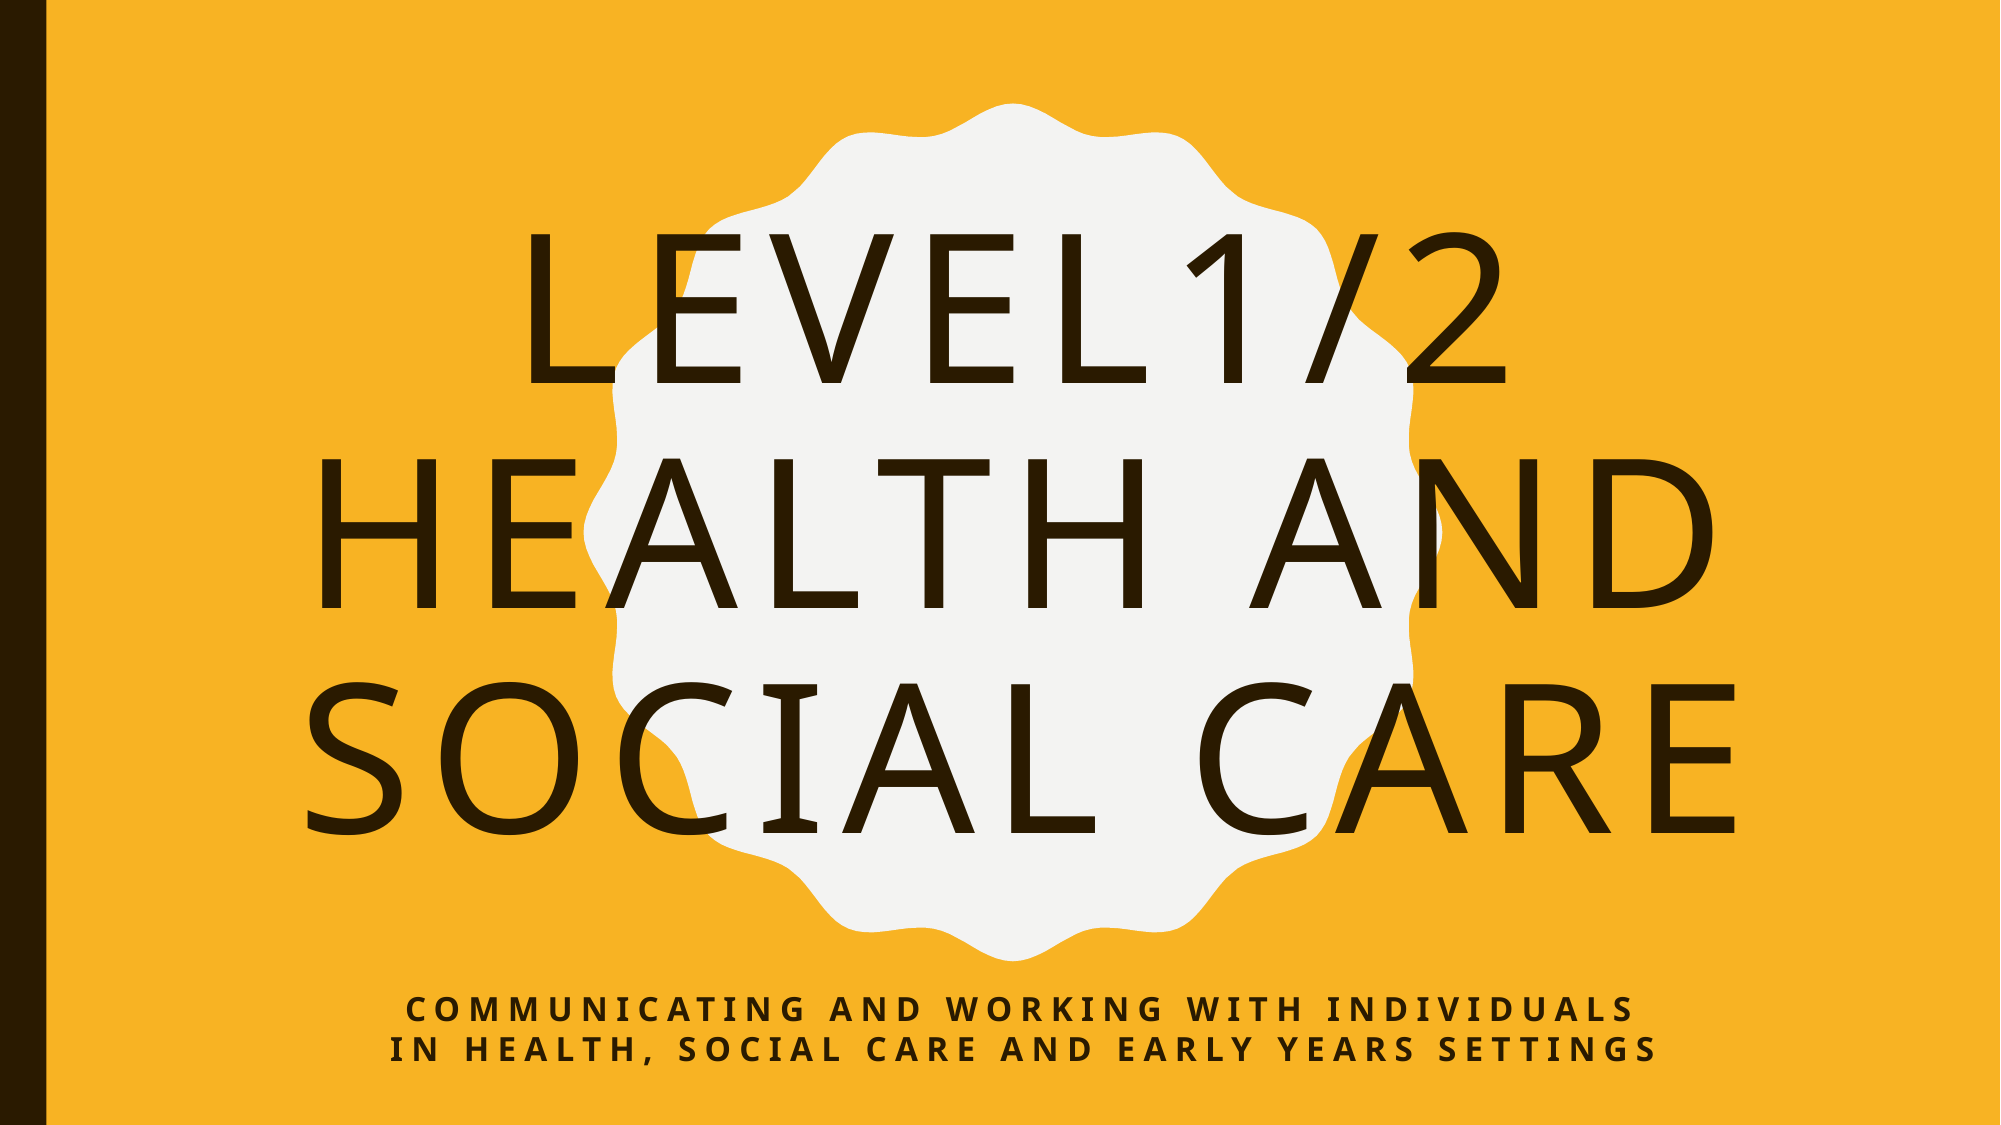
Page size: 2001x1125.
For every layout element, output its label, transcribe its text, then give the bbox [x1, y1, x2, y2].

subtitle Communicating and working with individuals in health, social care and early years settings [363, 980, 1684, 1103]
title LEvel1/2 Health and Social Care [176, 180, 1870, 902]
